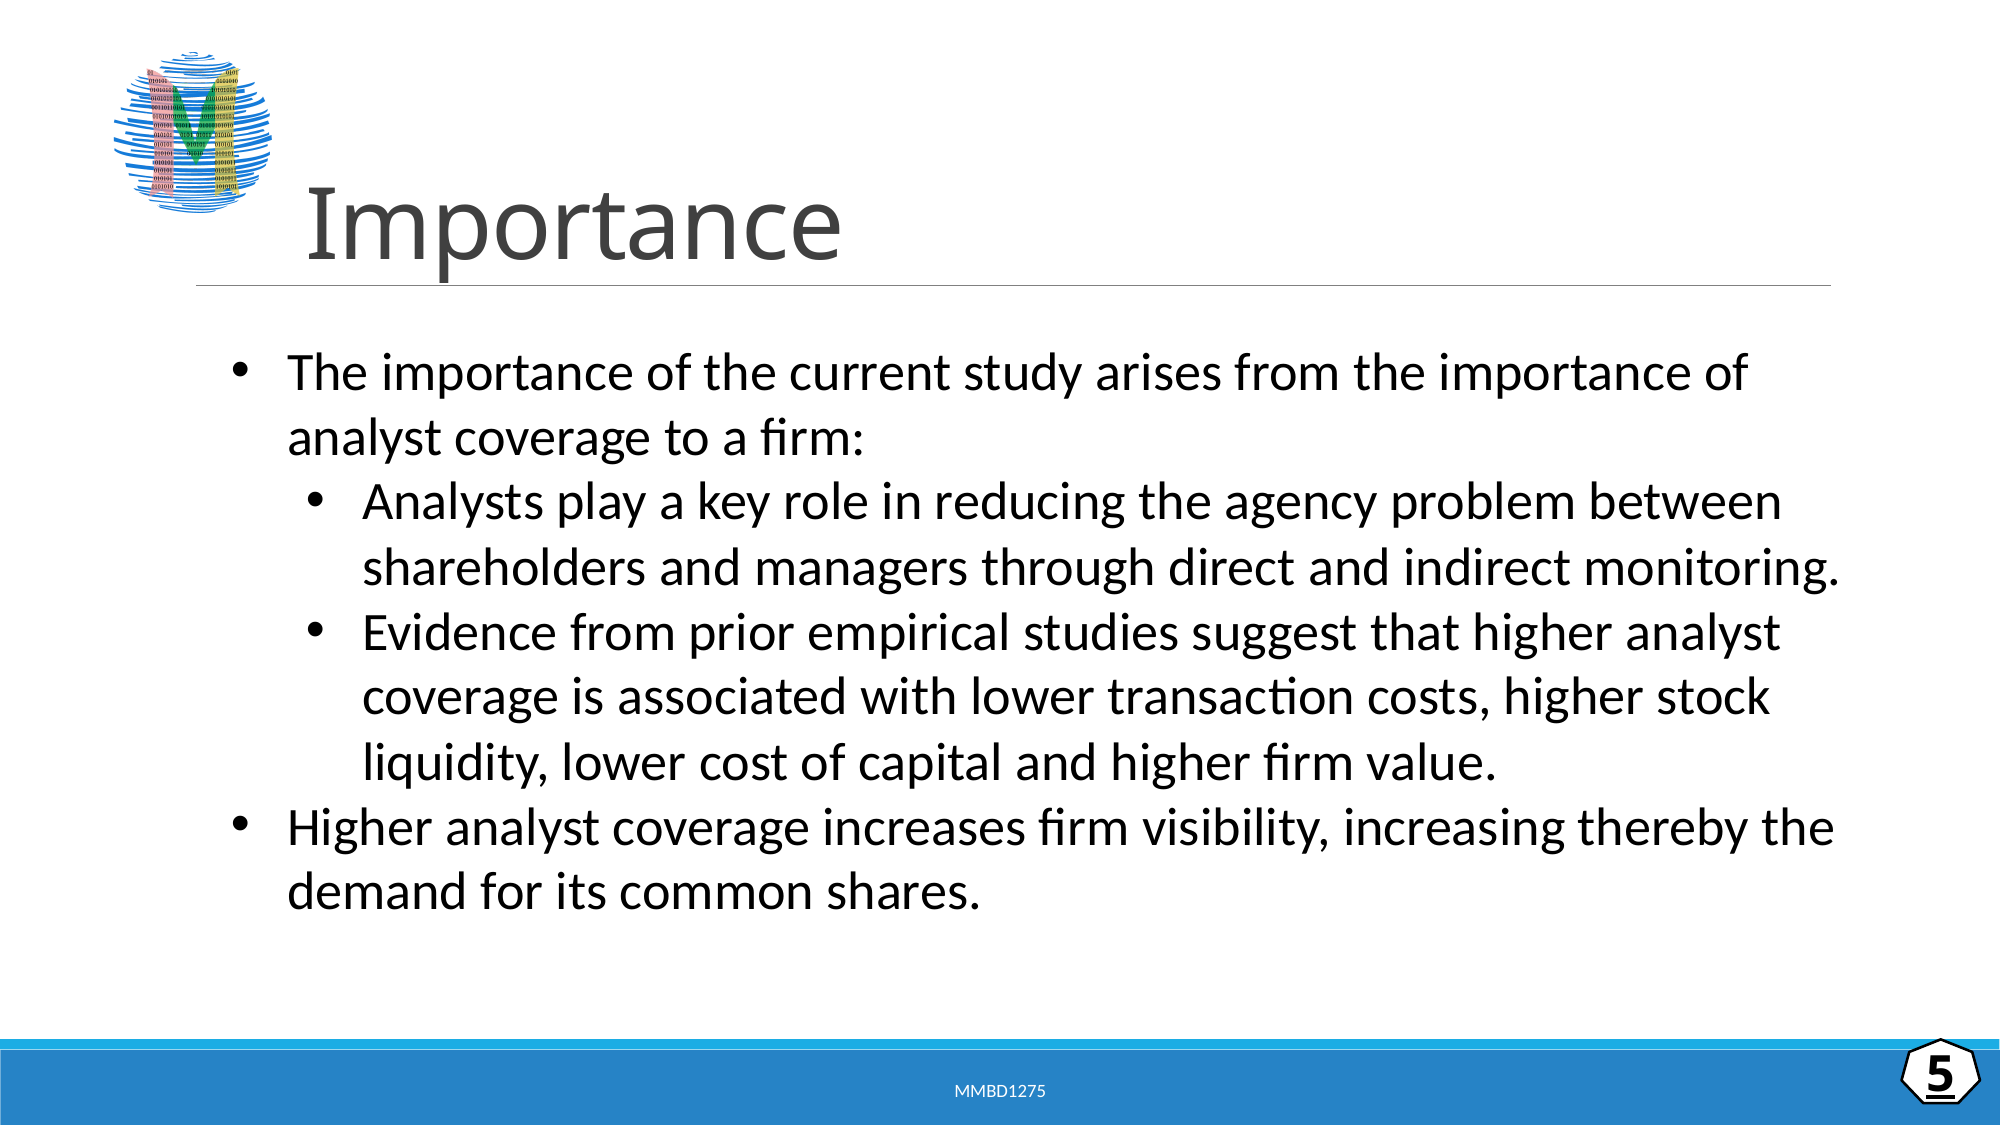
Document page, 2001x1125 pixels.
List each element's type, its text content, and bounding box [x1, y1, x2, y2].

text_box 5 [1900, 1038, 1982, 1105]
footer MMBD1275 [604, 1059, 1396, 1120]
picture [107, 46, 273, 219]
title Importance [290, 119, 1460, 288]
text_box The importance of the current study arises from the importance of analyst coverage to a firm: Analysts play a key role in reducing the agency problem between shareholders and managers through direct and indirect monitoring. Evidence from prior empirical studies suggest that higher analyst coverage is associated with lower transaction costs, higher stock liquidity, lower cost of capital and higher firm value. Higher analyst coverage increases firm visibility, increasing thereby the demand for its common shares. [216, 328, 1871, 928]
